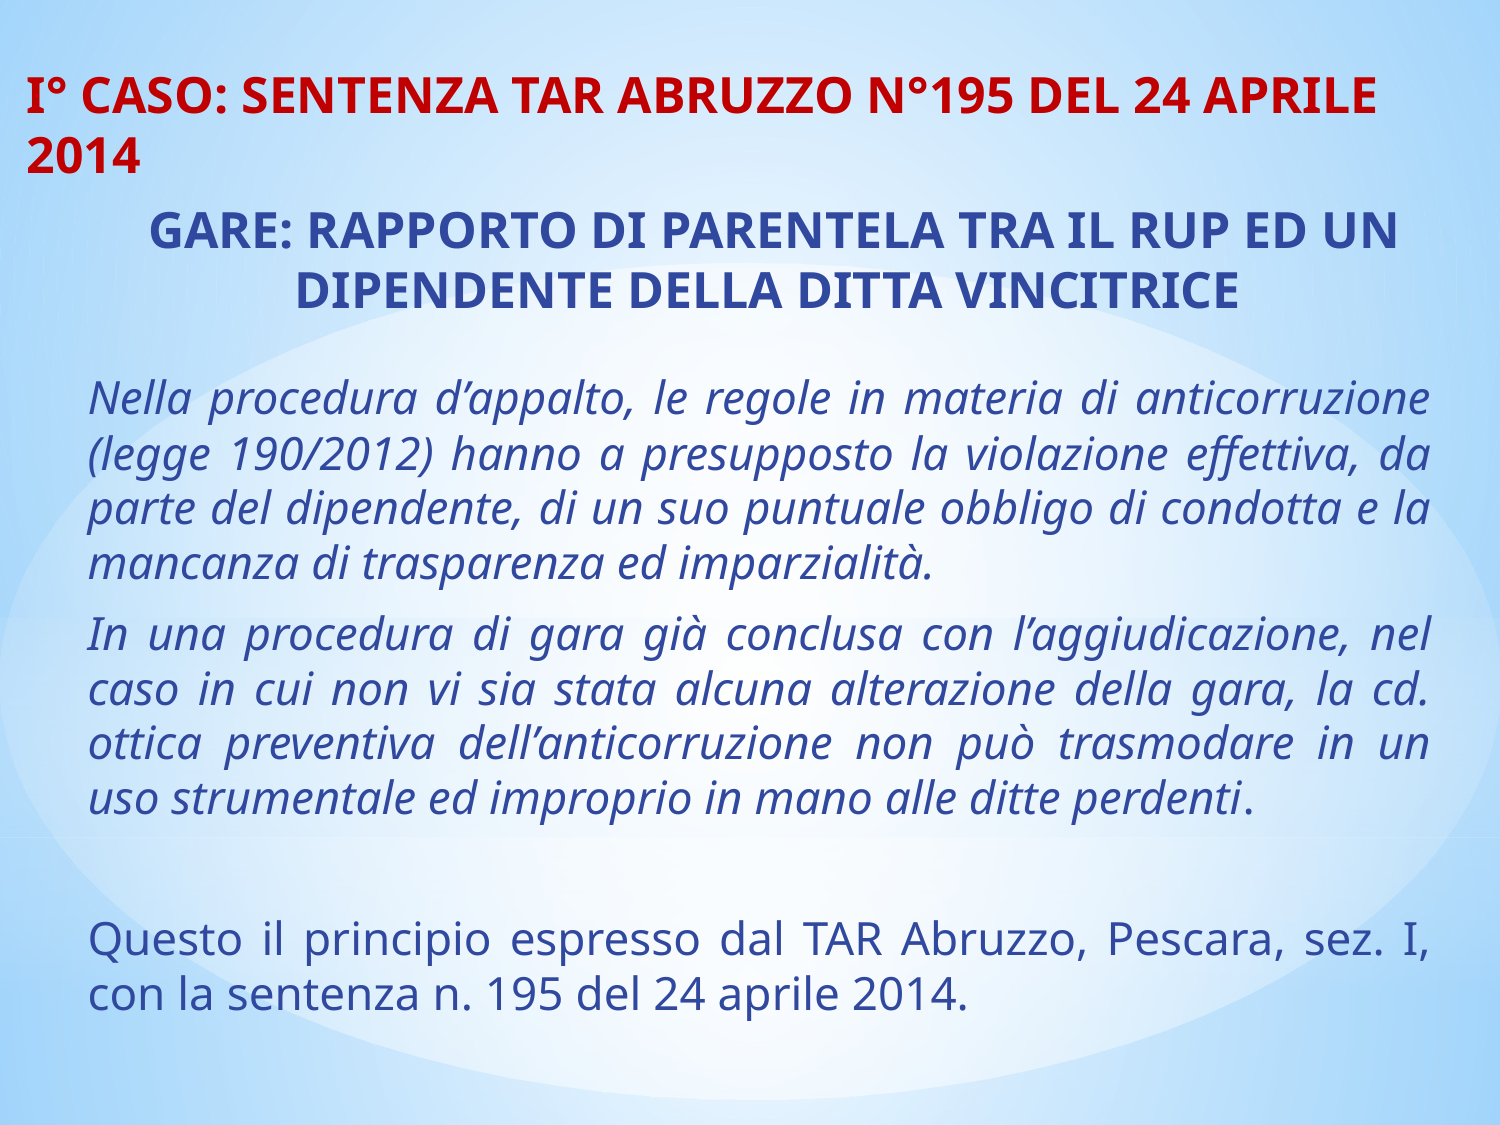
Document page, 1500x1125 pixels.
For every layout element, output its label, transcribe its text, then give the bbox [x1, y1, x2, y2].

text_box GARE: RAPPORTO DI PARENTELA TRA IL RUP ED UN DIPENDENTE DELLA DITTA VINCITRICE [33, 191, 1500, 296]
list Nella procedura d’appalto, le regole in materia di anticorruzione (legge 190/2012) hanno a presupposto la violazione effettiva, da parte del dipendente, di un suo puntuale obbligo di condotta e la mancanza di trasparenza ed imparzialità. In una procedura di gara già conclusa con l’aggiudicazione, nel caso in cui non vi sia stata alcuna alterazione della gara, la cd. ottica preventiva dell’anticorruzione non può trasmodare in un uso strumentale ed improprio in mano alle ditte perdenti. Questo il principio espresso dal TAR Abruzzo, Pescara, sez. I, con la sentenza n. 195 del 24 aprile 2014. [64, 361, 1447, 1083]
title I° CASO: SENTENZA TAR ABRUZZO N°195 DEL 24 APRILE 2014 [11, 56, 1495, 161]
